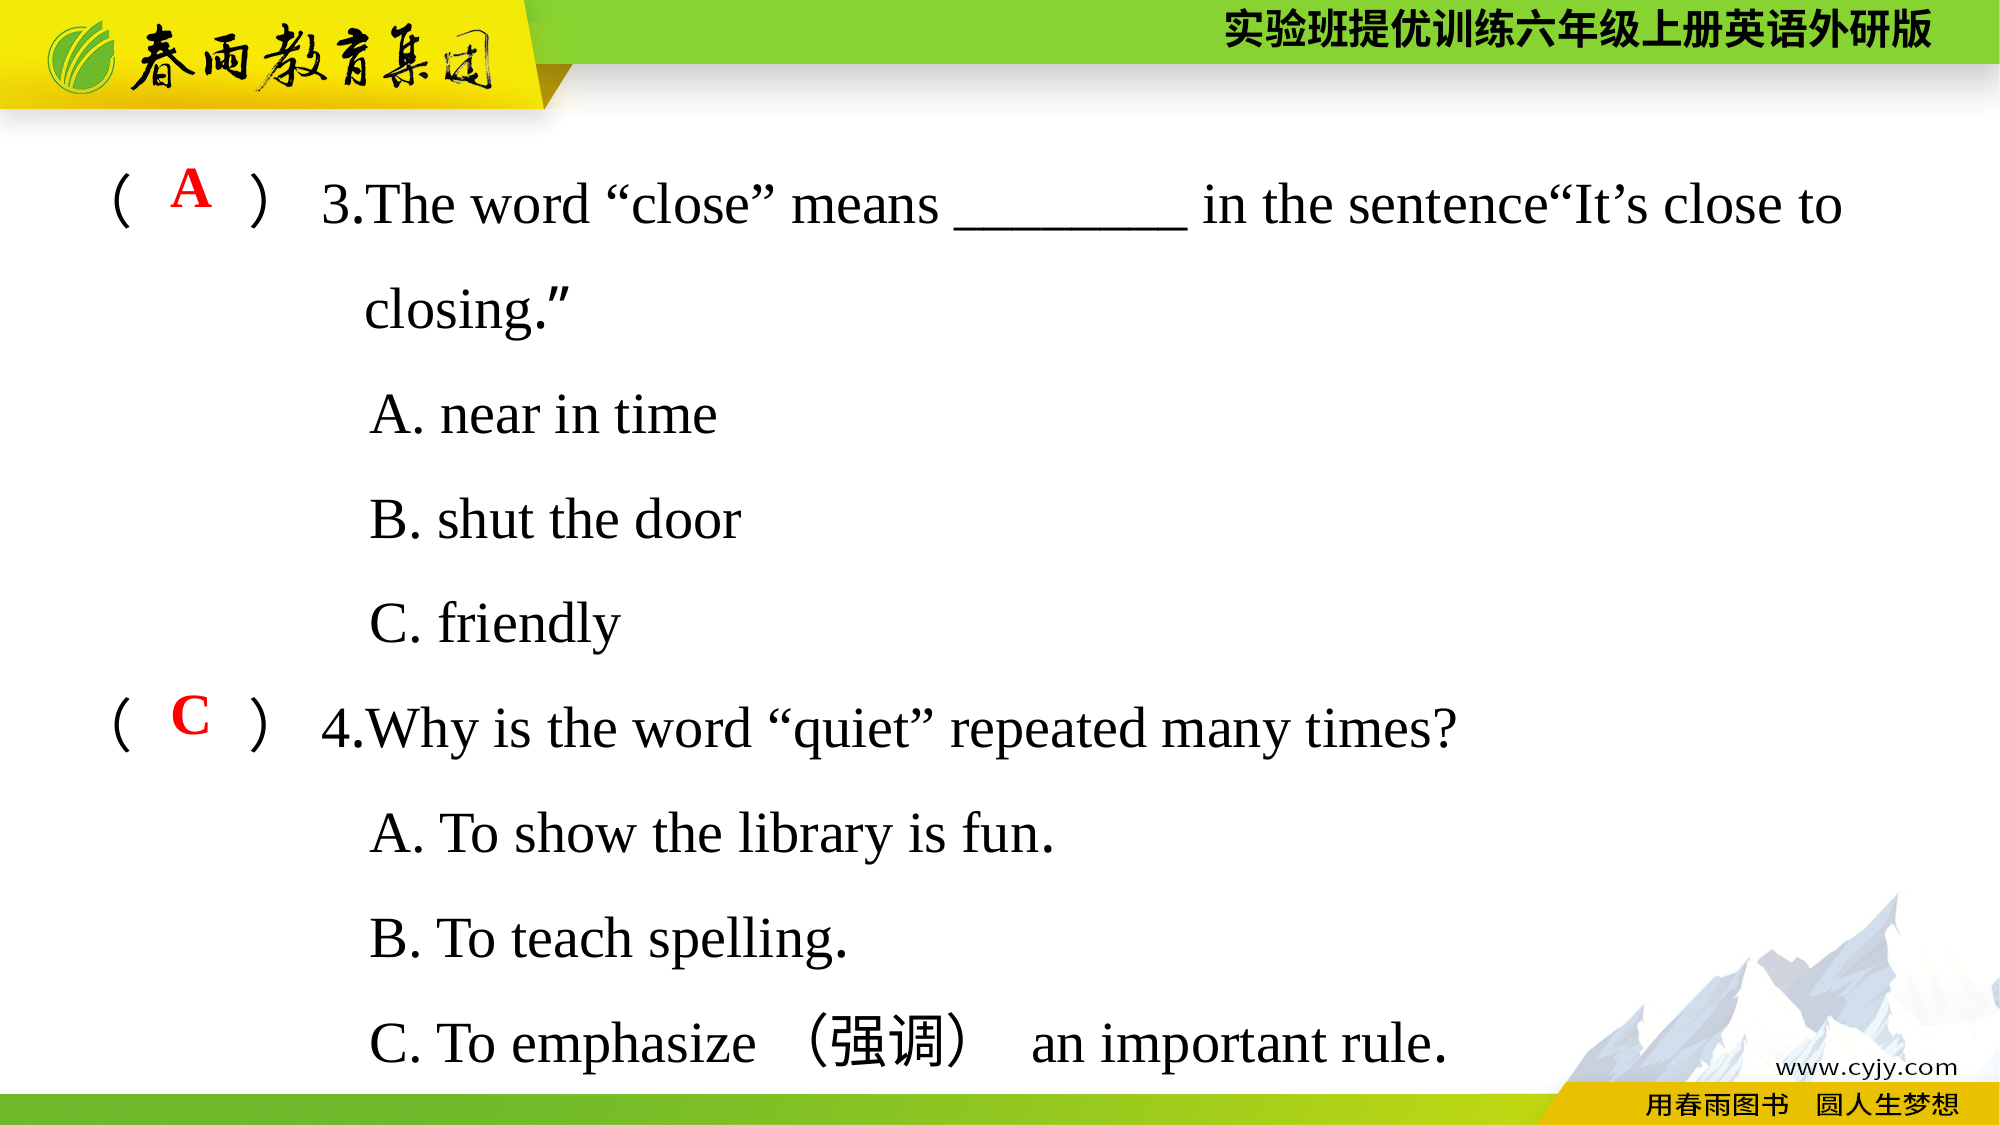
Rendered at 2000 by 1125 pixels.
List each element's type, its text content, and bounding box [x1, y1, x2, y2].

text_box A [155, 141, 228, 227]
picture [0, 0, 2000, 1125]
text_box C [155, 668, 228, 754]
list （ ）3.The word “close” means ________ in the sentence“It’s close to closing.” A. near in time B. shut the door C. friendly （ ）4.Why is the word “quiet” repeated many times? A. To show the library is fun. B. To teach spelling. C. To emphasize（强调） an important rule. [59, 122, 1944, 1092]
